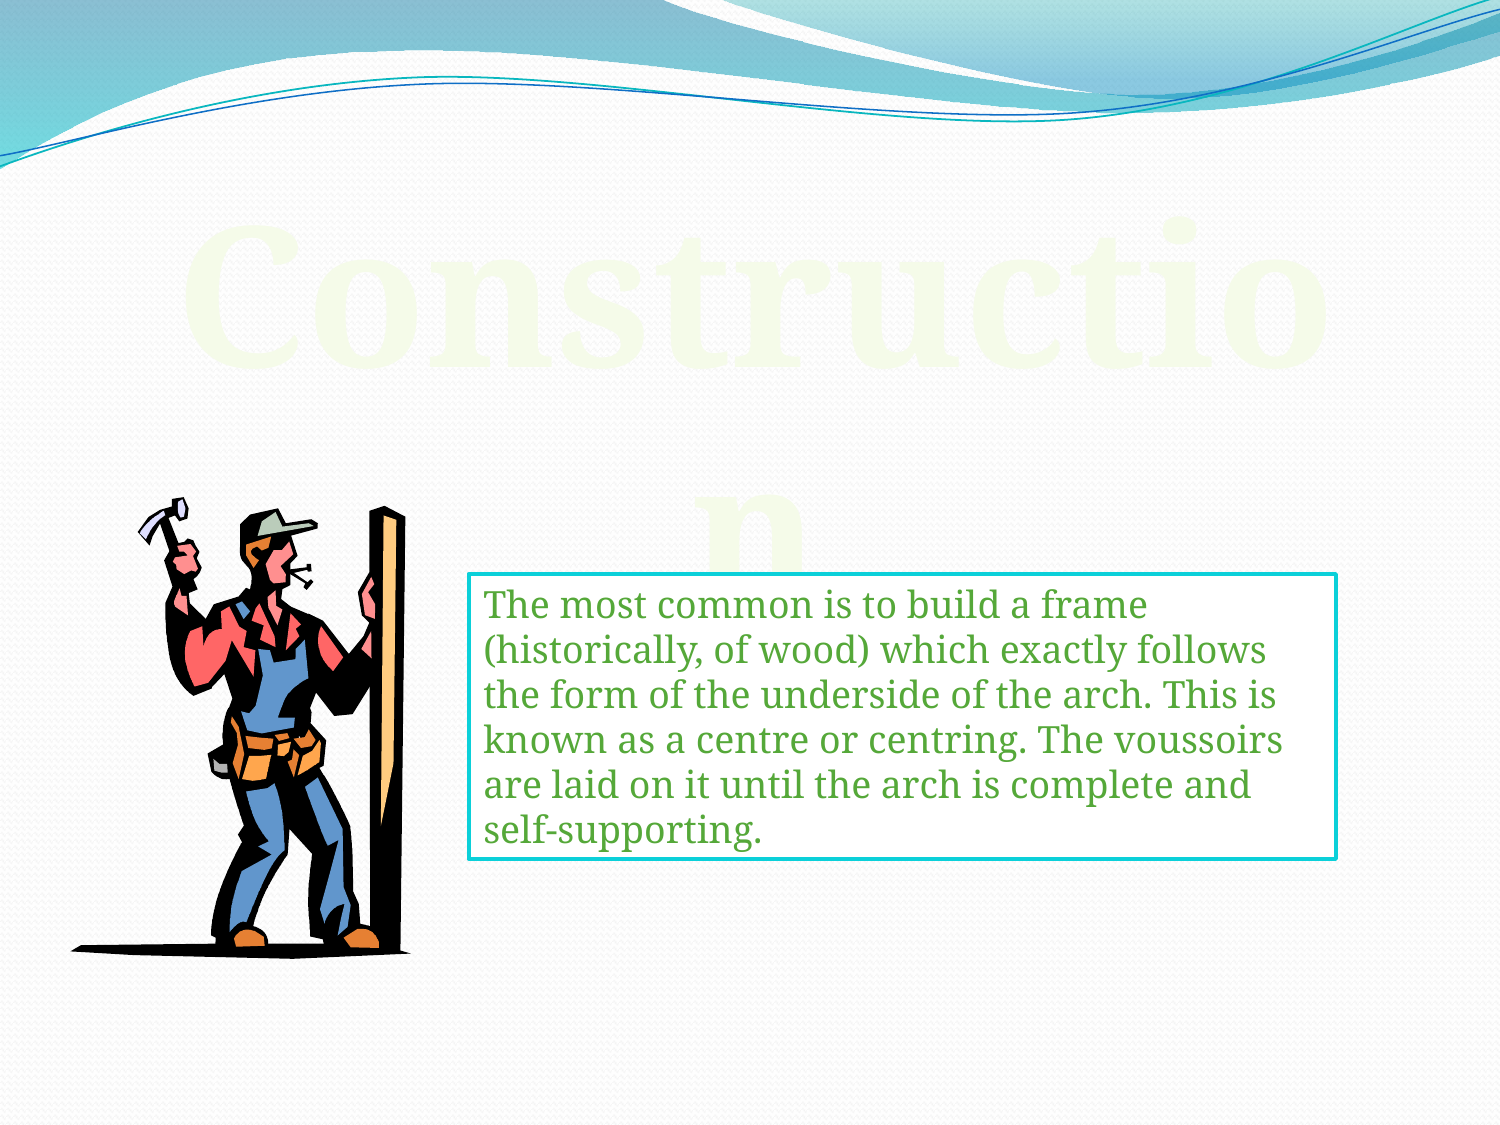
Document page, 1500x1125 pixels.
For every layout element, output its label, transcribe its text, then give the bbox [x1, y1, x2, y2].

picture [70, 491, 418, 966]
text_box The most common is to build a frame (historically, of wood) which exactly follows the form of the underside of the arch. This is known as a centre or centring. The voussoirs are laid on it until the arch is complete and self-supporting. [467, 572, 1338, 861]
text_box Construction [117, 163, 1395, 649]
